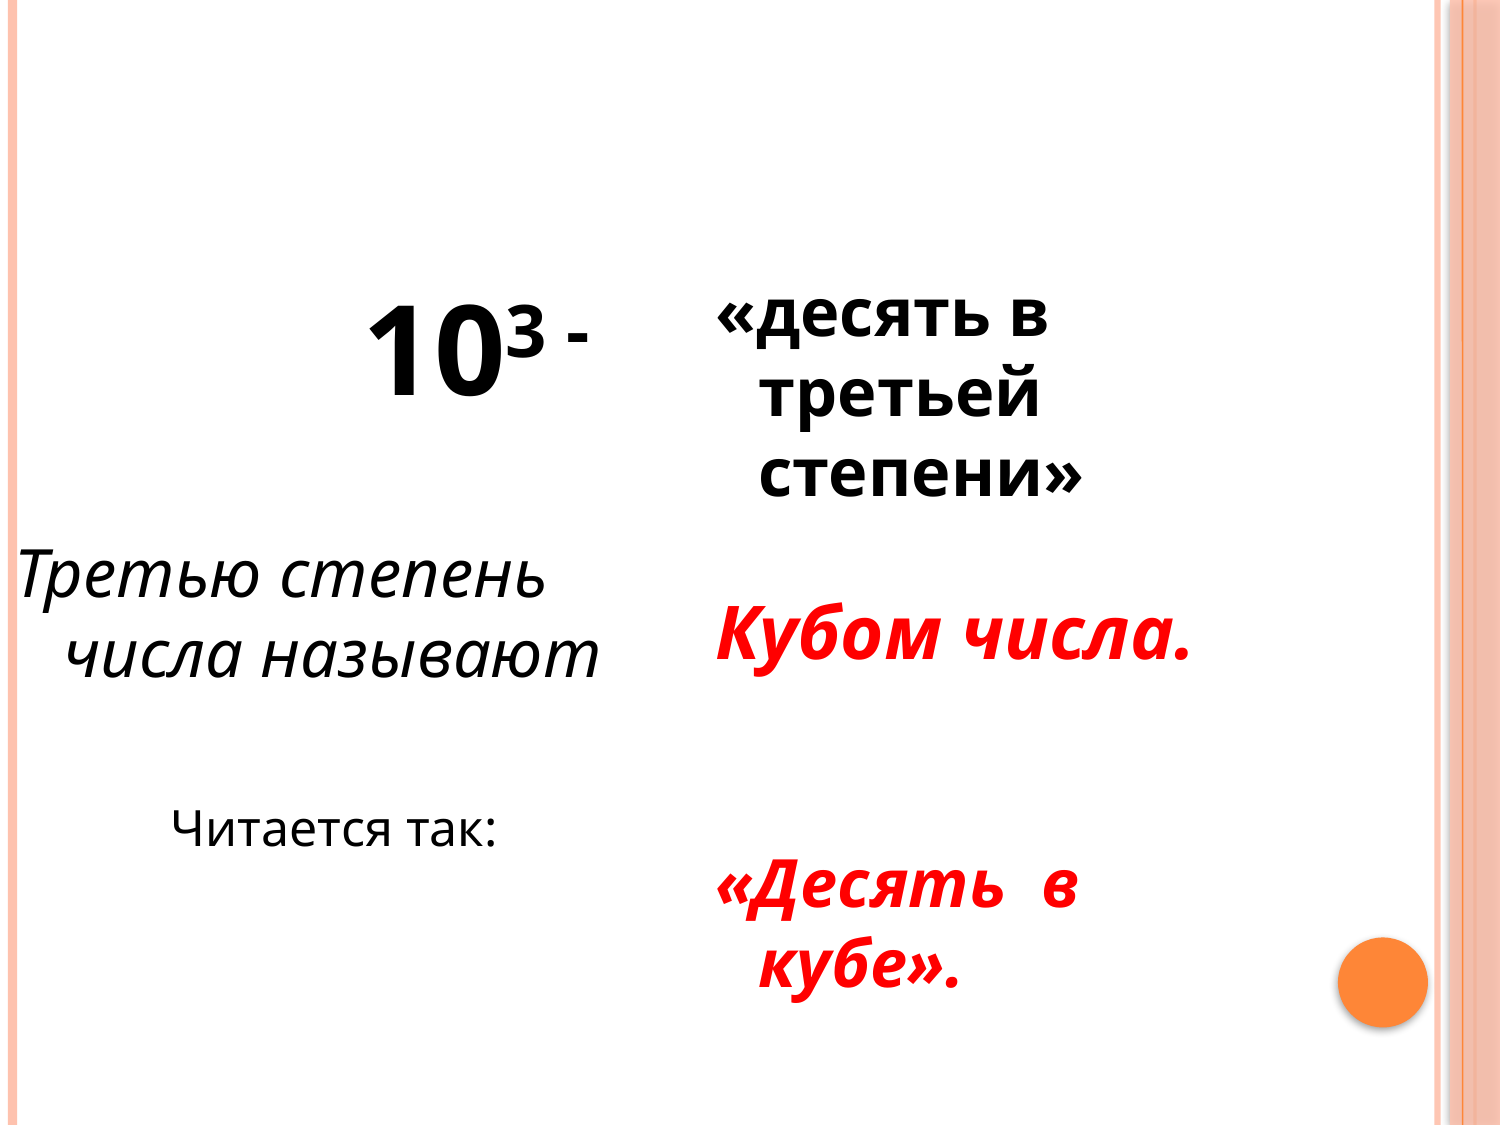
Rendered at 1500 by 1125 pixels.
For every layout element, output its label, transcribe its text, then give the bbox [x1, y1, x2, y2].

list 103 - Третью степень числа называют Читается так: [0, 262, 700, 1005]
list «десять в третьей степени» Кубом числа. «Десять в кубе». [700, 262, 1301, 1013]
